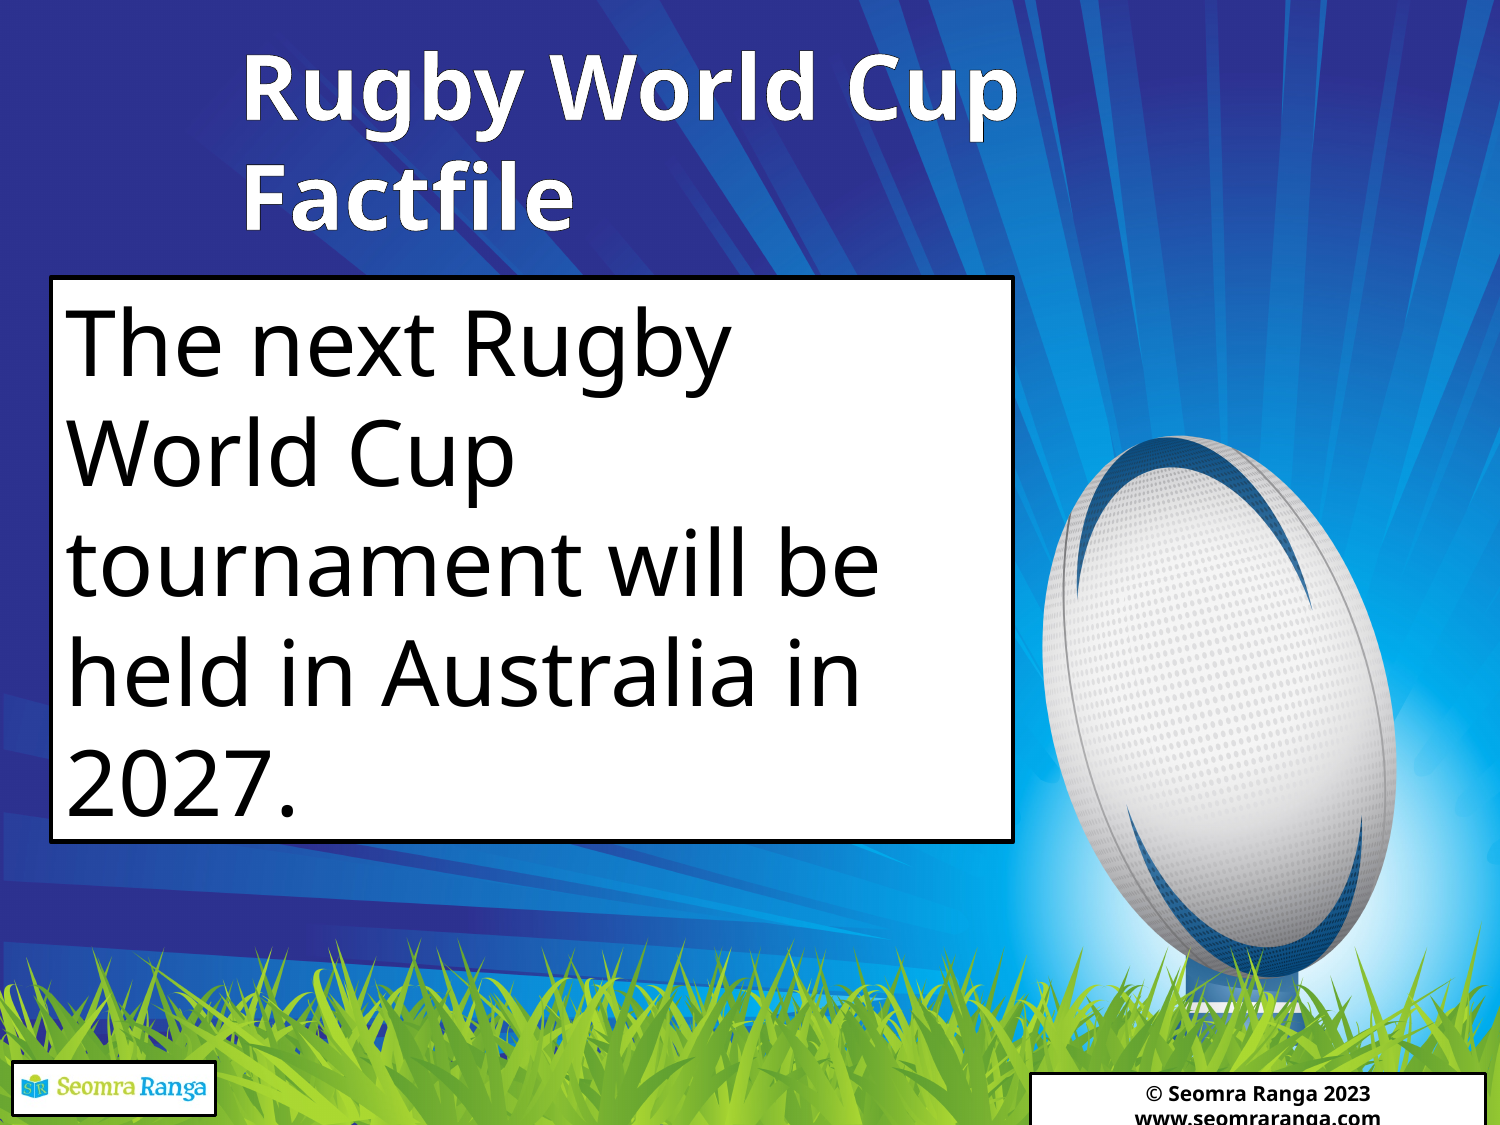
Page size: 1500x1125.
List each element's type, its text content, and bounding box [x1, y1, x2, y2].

text_box The next Rugby World Cup tournament will be held in Australia in 2027. [50, 277, 1014, 842]
text_box © Seomra Ranga 2023 www.seomraranga.com [1030, 1073, 1486, 1125]
text_box Rugby World Cup Factfile [223, 21, 1277, 256]
picture [0, 0, 1500, 1125]
